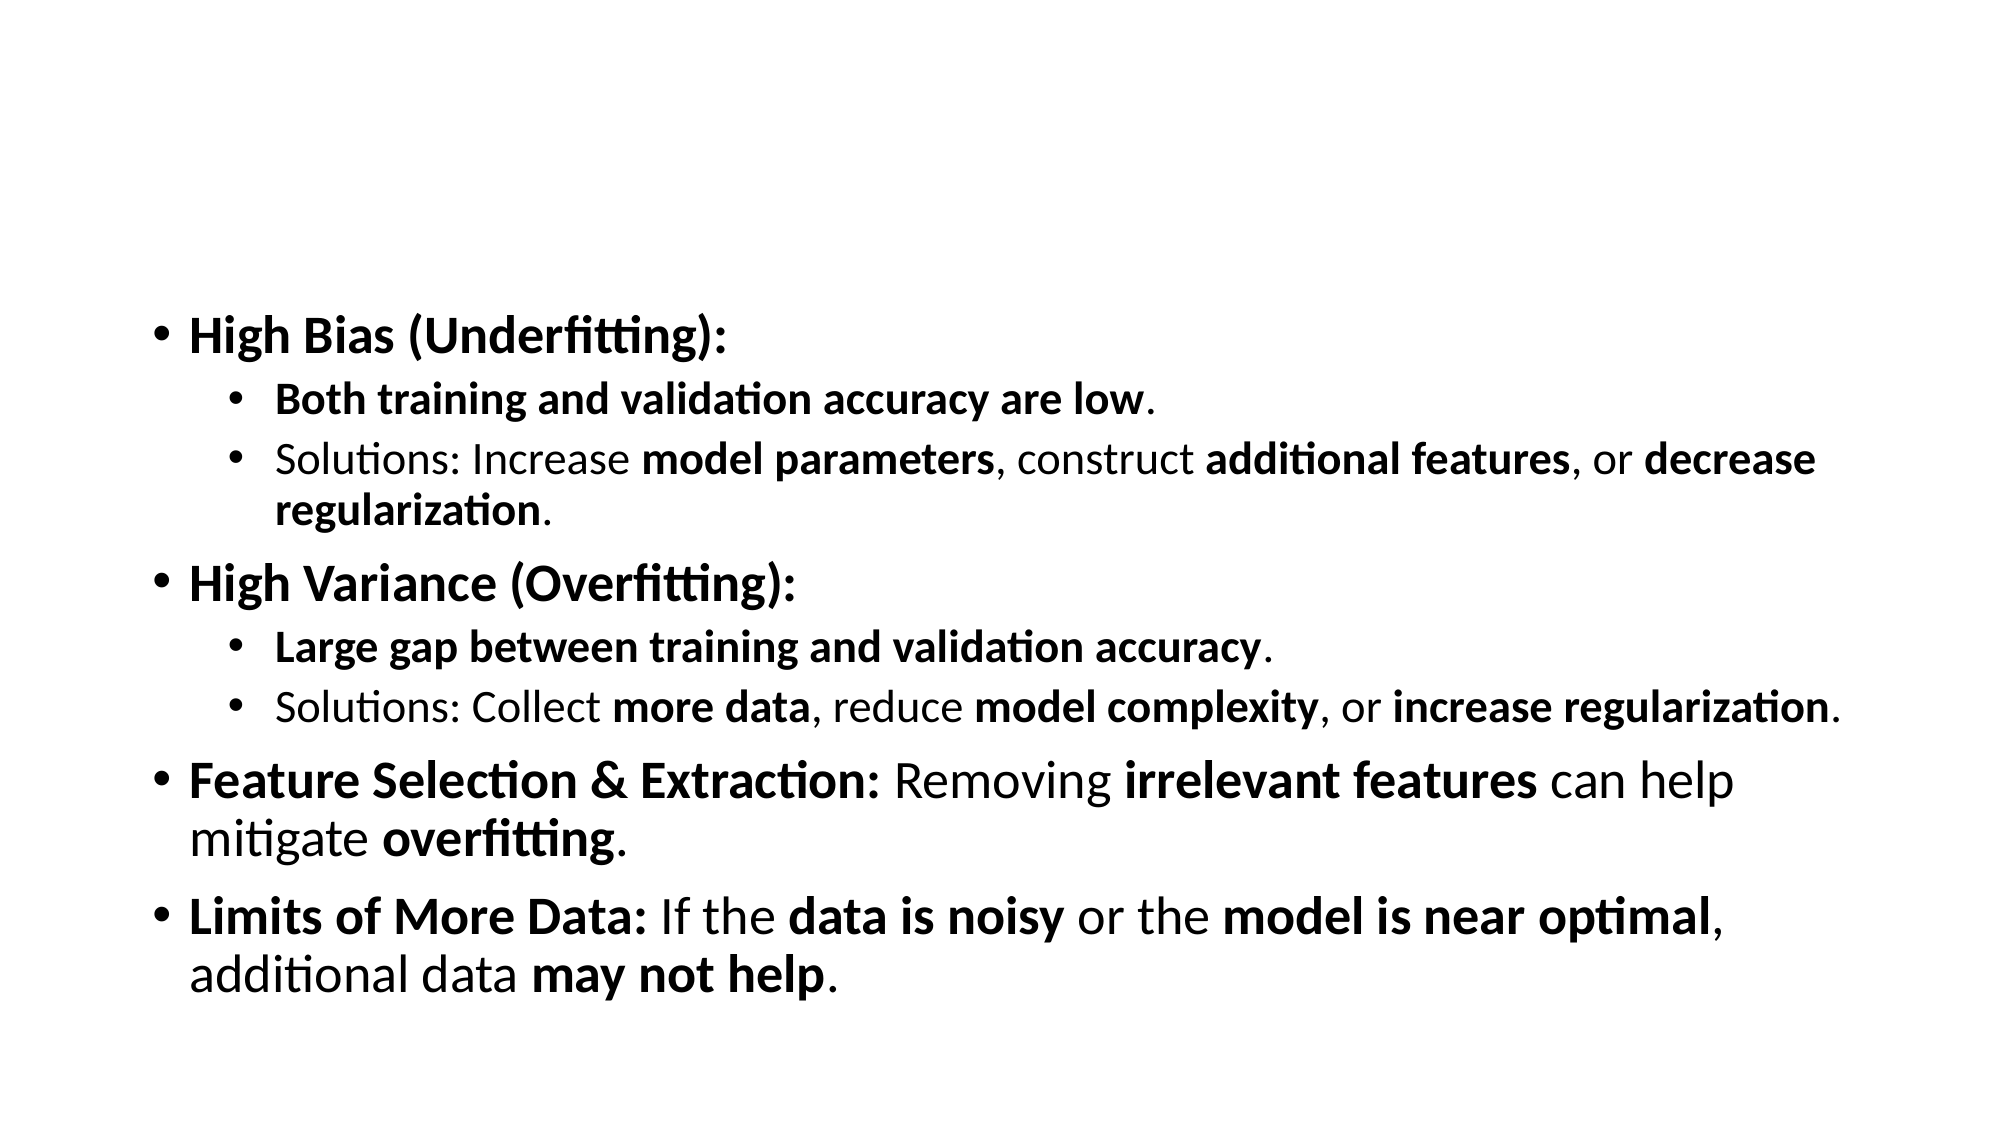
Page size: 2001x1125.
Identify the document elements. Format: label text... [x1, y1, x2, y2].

list High Bias (Underfitting): Both training and validation accuracy are low. Solutions: Increase model parameters, construct additional features, or decrease regularization. High Variance (Overfitting): Large gap between training and validation accuracy. Solutions: Collect more data, reduce model complexity, or increase regularization. Feature Selection & Extraction: Removing irrelevant features can help mitigate overfitting. Limits of More Data: If the data is noisy or the model is near optimal, additional data may not help. [137, 299, 1863, 1014]
